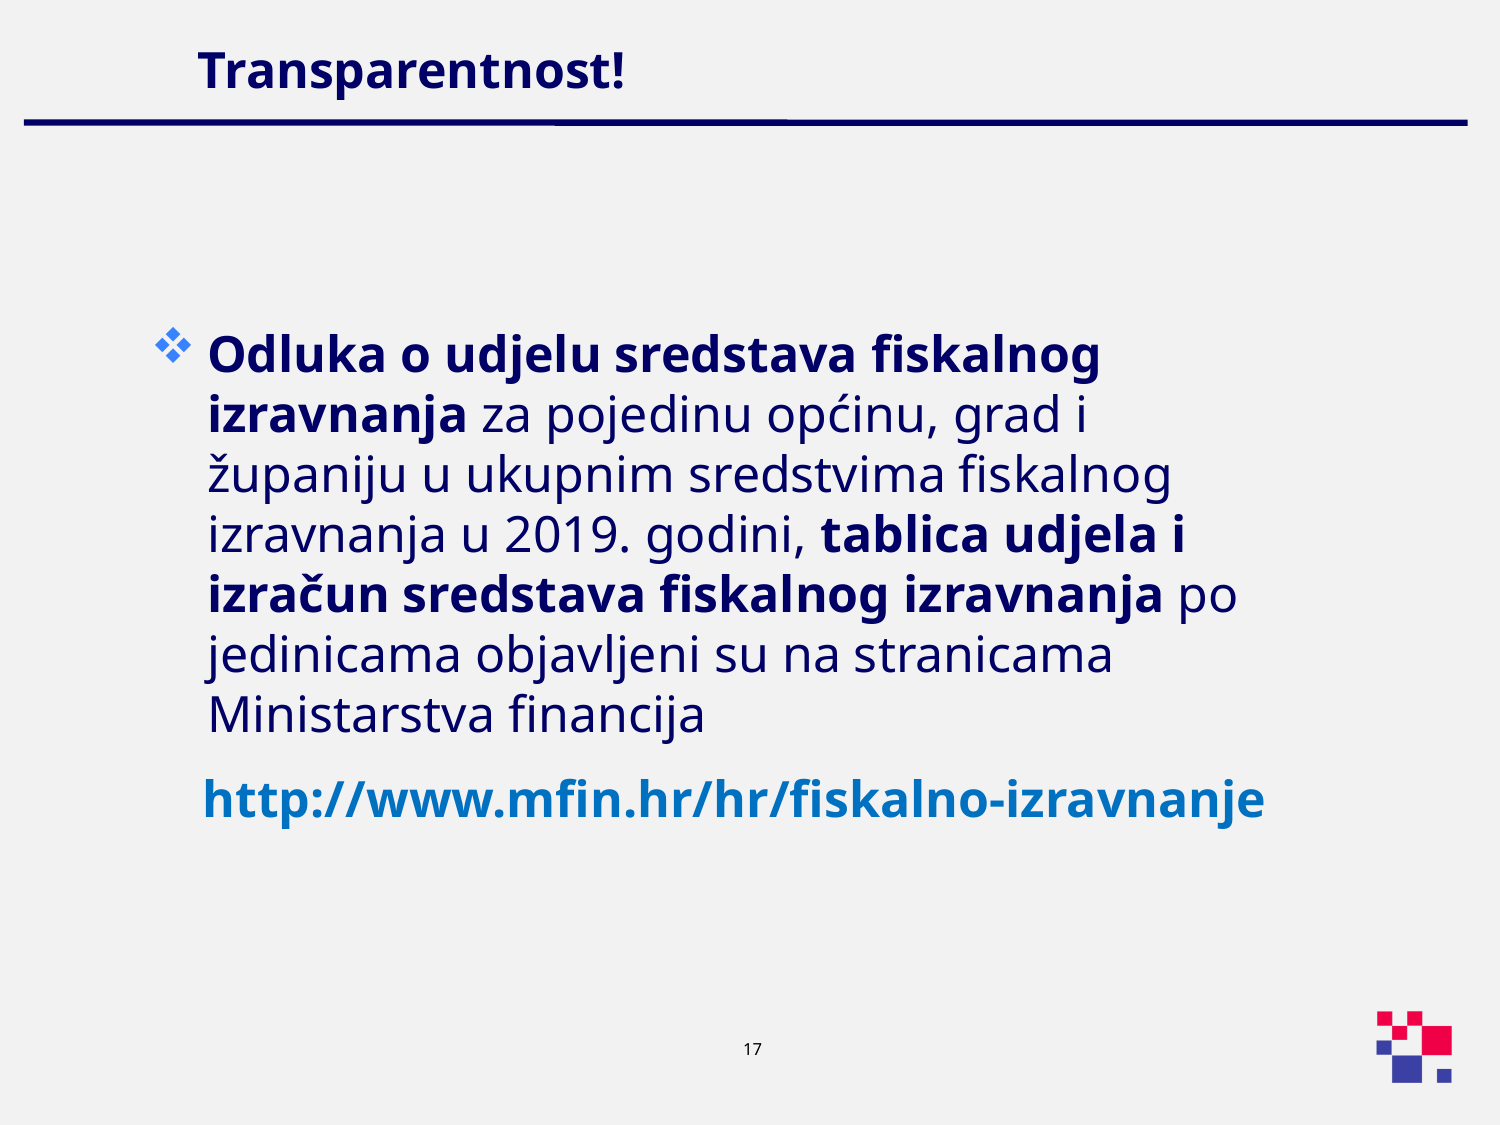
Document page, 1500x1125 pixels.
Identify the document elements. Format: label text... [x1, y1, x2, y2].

slide_number 17 [741, 1041, 763, 1062]
picture [1375, 1011, 1453, 1083]
list Odluka o udjelu sredstava fiskalnog izravnanja za pojedinu općinu, grad i županiju u ukupnim sredstvima fiskalnog izravnanja u 2019. godini, tablica udjela i izračun sredstava fiskalnog izravnanja po jedinicama objavljeni su na stranicama Ministarstva financija http://www.mfin.hr/hr/fiskalno-izravnanje [135, 314, 1317, 988]
title Transparentnost! [183, 0, 1353, 138]
